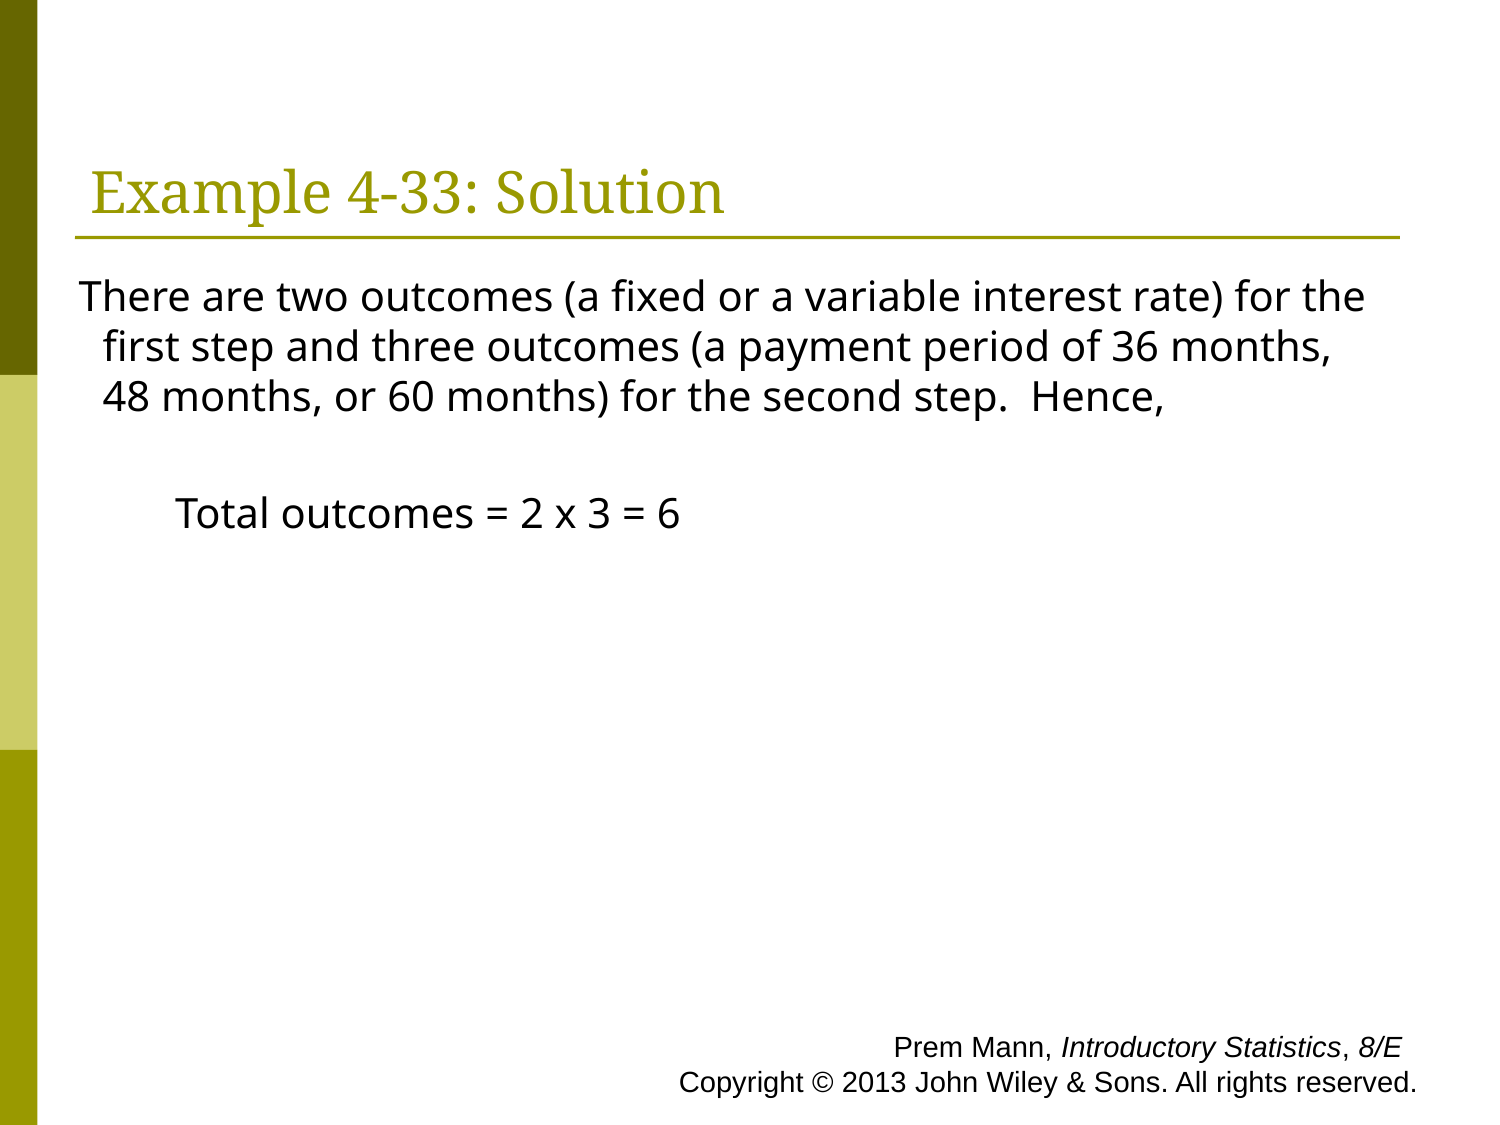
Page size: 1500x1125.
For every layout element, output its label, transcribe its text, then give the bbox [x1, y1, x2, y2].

text_box Prem Mann, Introductory Statistics, 8/E Copyright © 2013 John Wiley & Sons. All rights reserved. [664, 1020, 1449, 1106]
list There are two outcomes (a fixed or a variable interest rate) for the first step and three outcomes (a payment period of 36 months, 48 months, or 60 months) for the second step. Hence, Total outcomes = 2 x 3 = 6 [31, 262, 1400, 938]
title Example 4-33: Solution [75, 45, 1425, 233]
